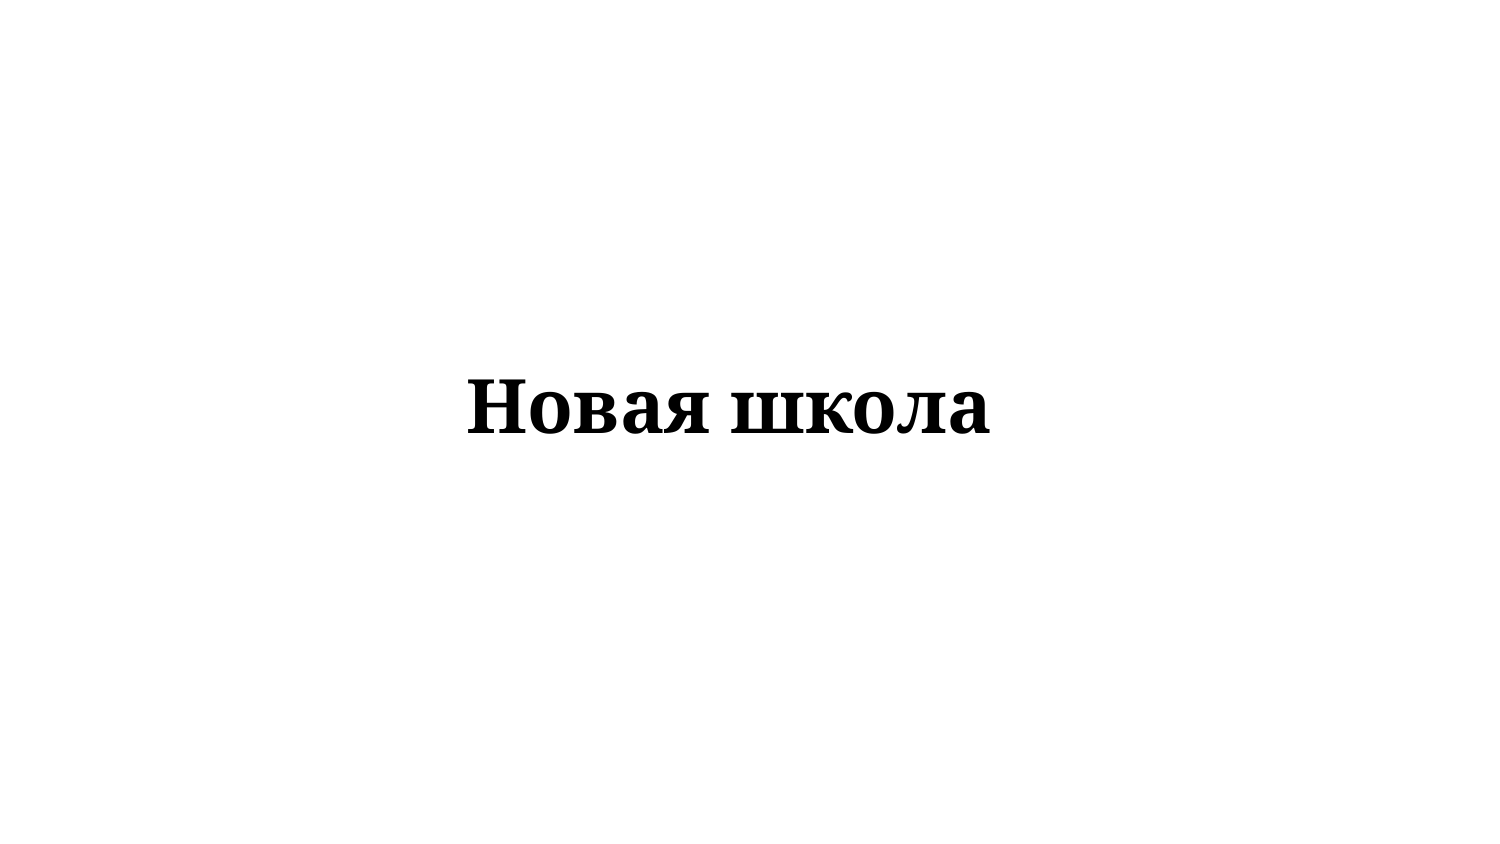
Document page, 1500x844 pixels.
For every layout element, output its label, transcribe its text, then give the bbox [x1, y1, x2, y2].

text_box Новая школа [451, 350, 1008, 456]
